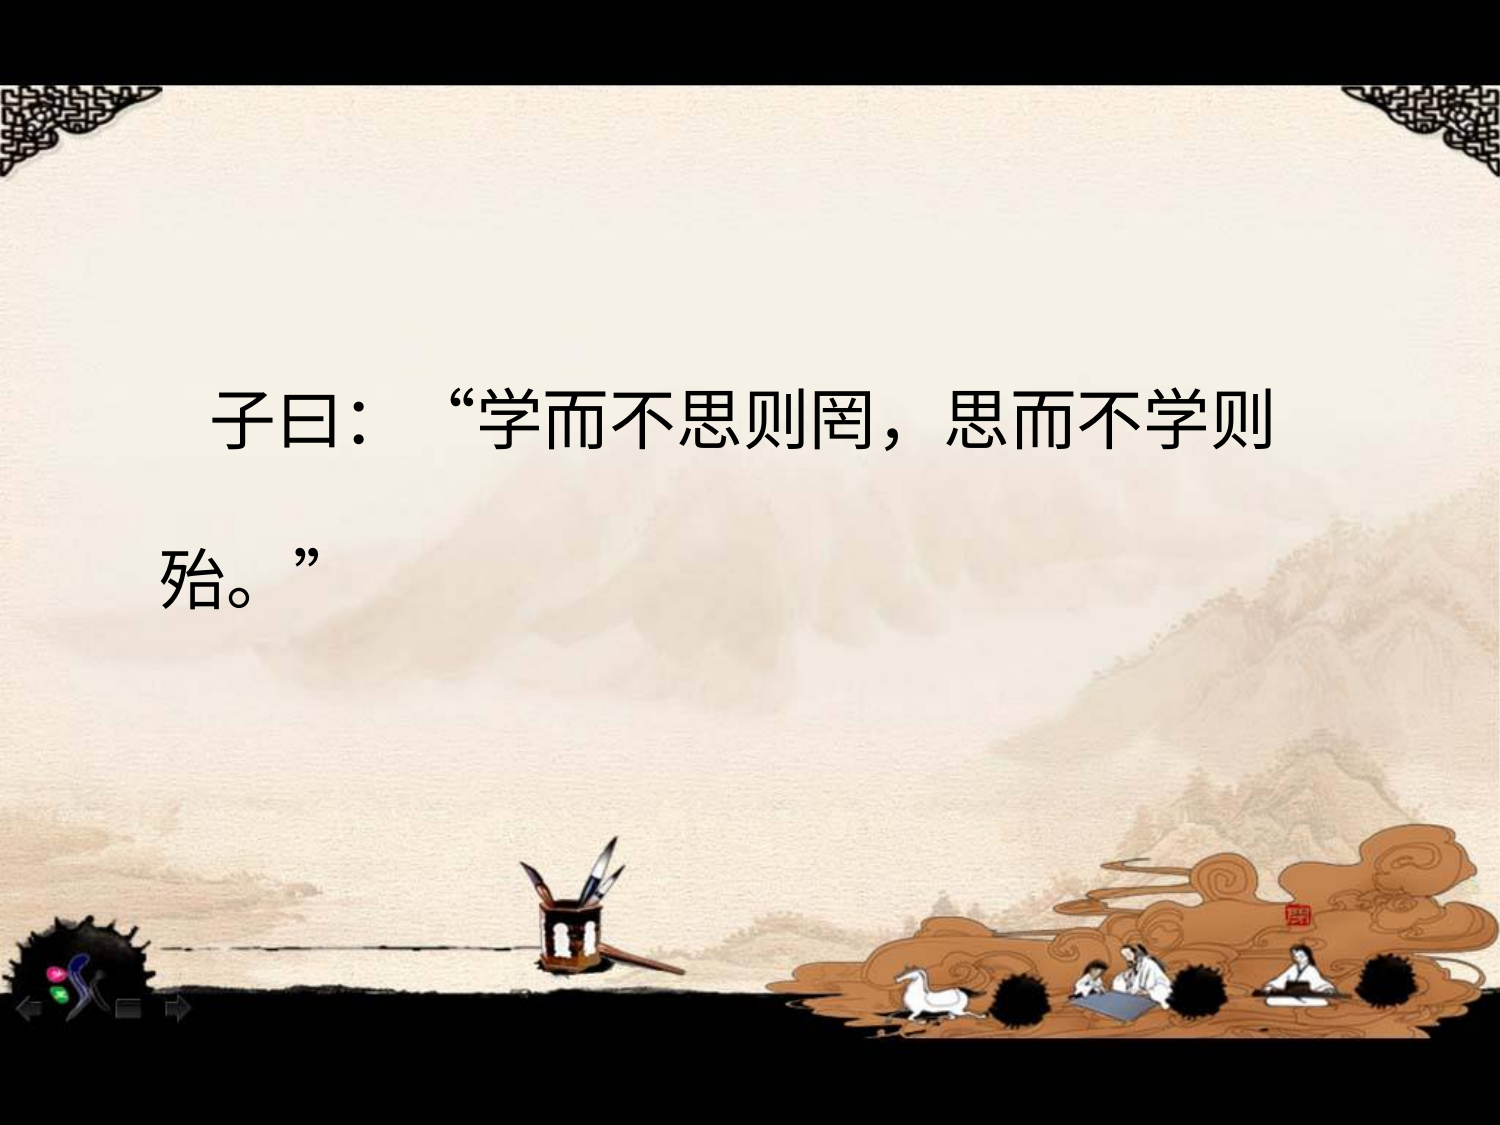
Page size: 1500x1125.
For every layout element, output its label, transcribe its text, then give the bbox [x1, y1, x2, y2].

picture [0, 0, 1500, 1125]
list 子曰：“学而不思则罔，思而不学则殆。” [88, 290, 1439, 1034]
